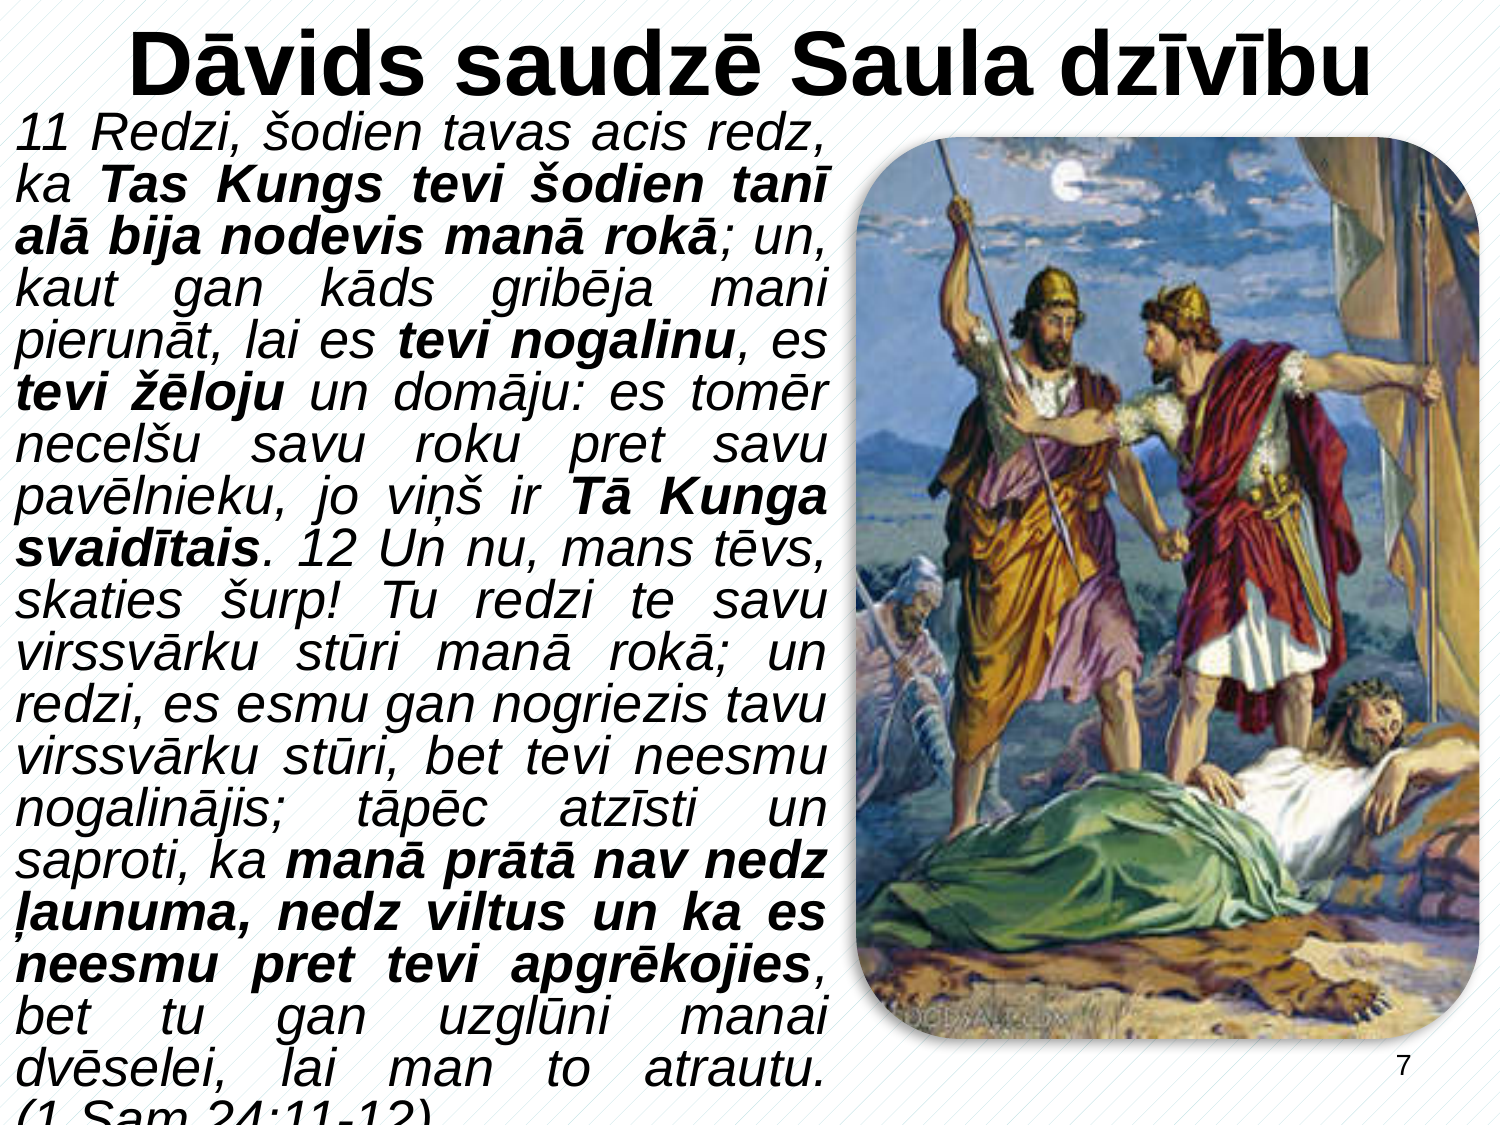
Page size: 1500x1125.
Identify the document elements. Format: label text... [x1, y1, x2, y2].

picture [855, 136, 1480, 1040]
text_box Dāvids saudzē Saula dzīvību [76, 0, 1427, 118]
slide_number 7 [1076, 1048, 1428, 1118]
list 11 Redzi, šodien tavas acis redz, ka Tas Kungs tevi šodien tanī alā bija nodevis manā rokā; un, kaut gan kāds gribēja mani pierunāt, lai es tevi nogalinu, es tevi žēloju un domāju: es tomēr necelšu savu roku pret savu pavēlnieku, jo viņš ir Tā Kunga svaidītais. 12 Un nu, mans tēvs, skaties šurp! Tu redzi te savu virssvārku stūri manā rokā; un redzi, es esmu gan nogriezis tavu virssvārku stūri, bet tevi neesmu nogalinājis; tāpēc atzīsti un saproti, ka manā prātā nav nedz ļaunuma, nedz viltus un ka es neesmu pret tevi apgrēkojies, bet tu gan uzglūni manai dvēselei, lai man to atrautu. (1.Sam.24:11-12) [0, 101, 845, 516]
